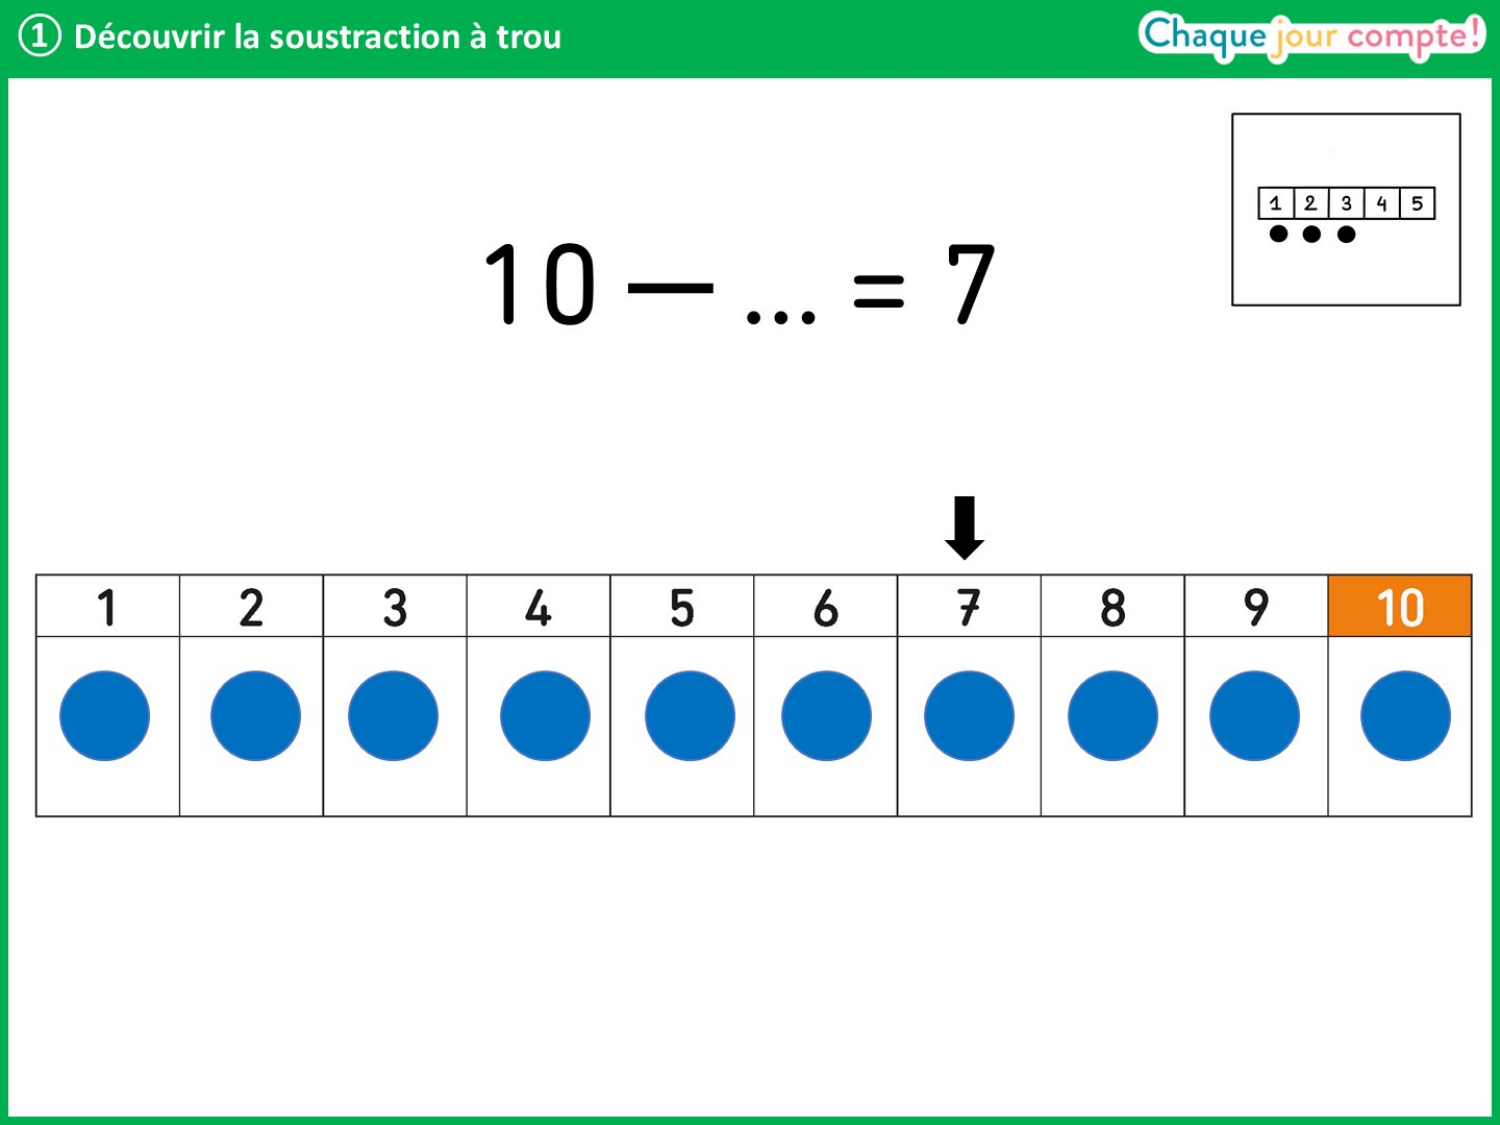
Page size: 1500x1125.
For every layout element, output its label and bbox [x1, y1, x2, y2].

list [0, 0, 1500, 1125]
